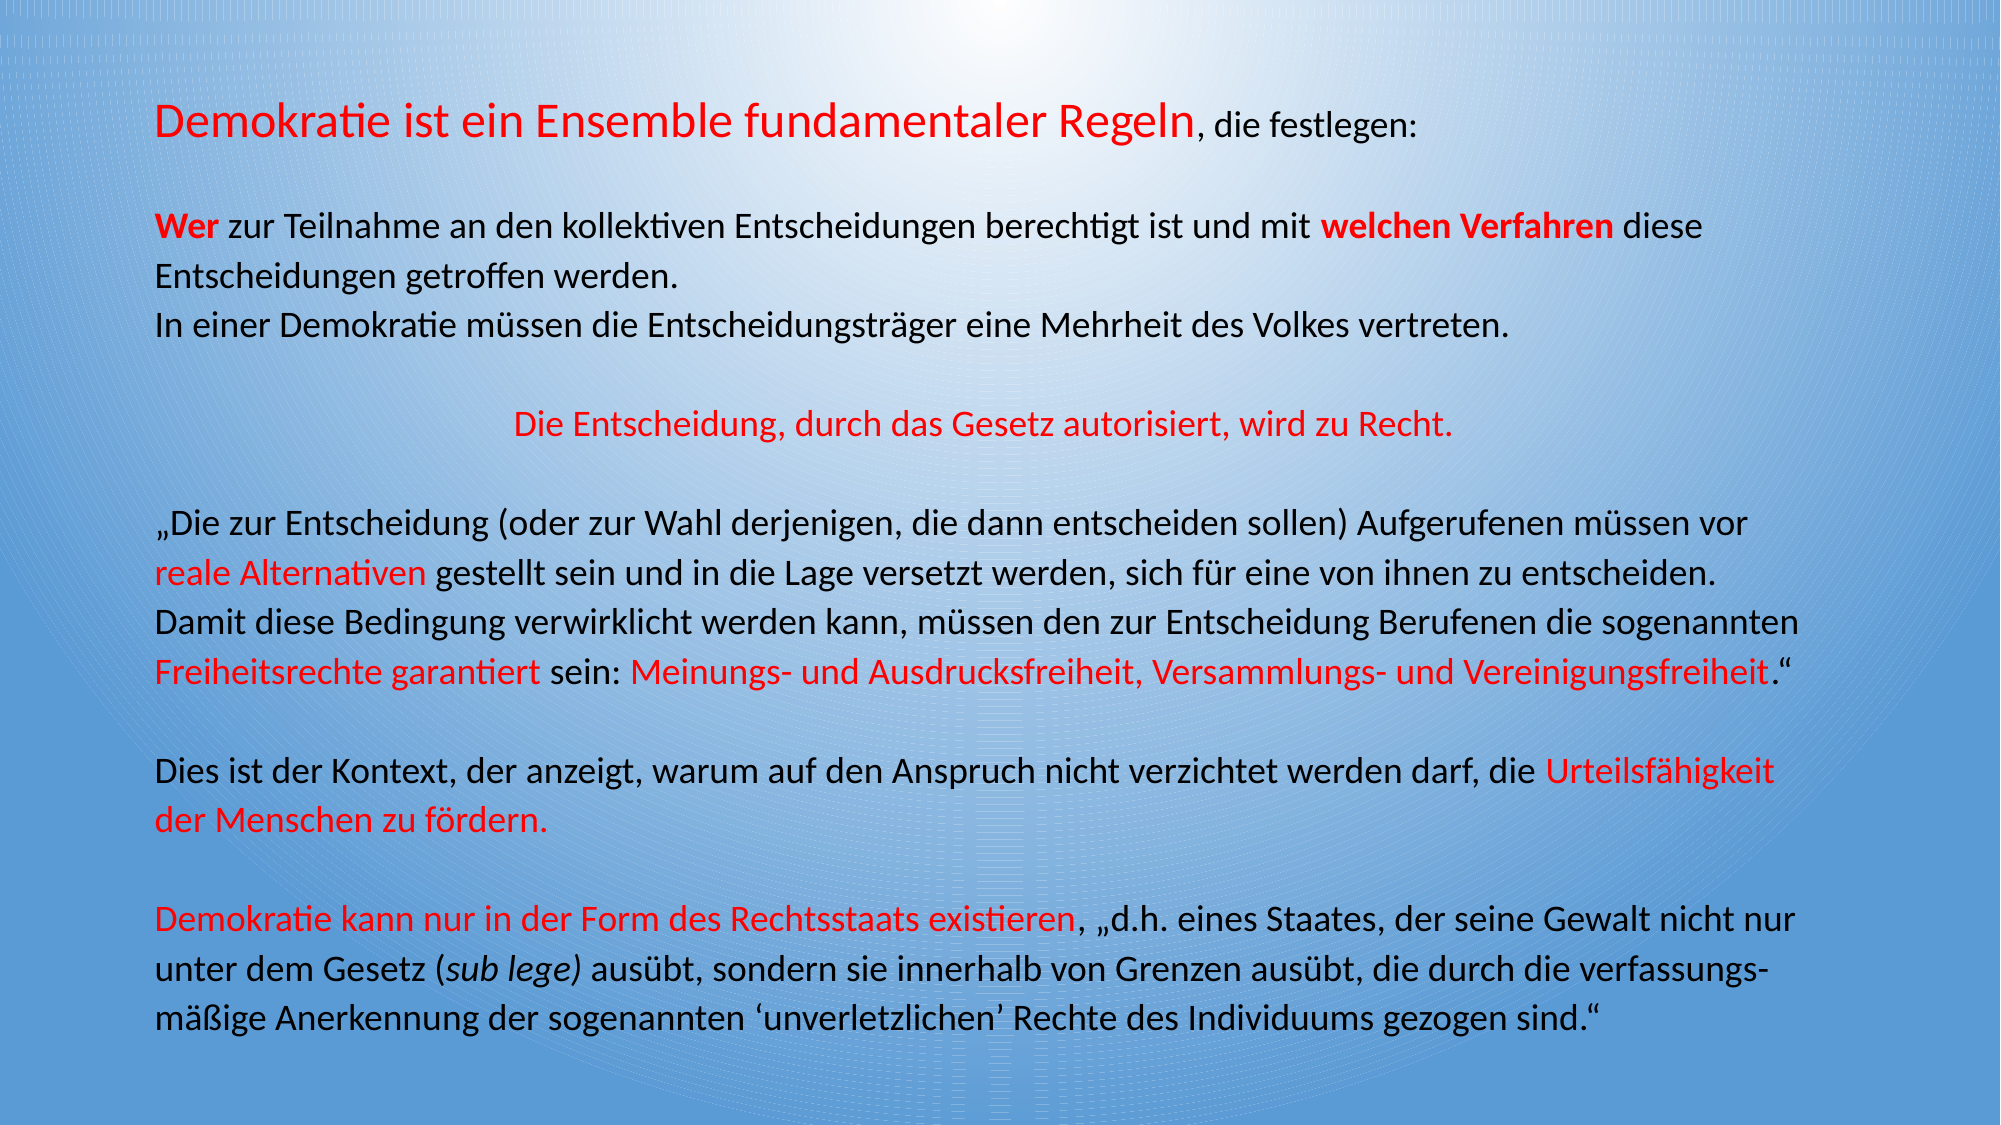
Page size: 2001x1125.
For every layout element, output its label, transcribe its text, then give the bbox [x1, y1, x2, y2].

text_box Demokratie ist ein Ensemble fundamentaler Regeln, die festlegen: Wer zur Teilnahme an den kollektiven Entscheidungen berechtigt ist und mit welchen Verfahren diese Entscheidungen getroffen werden. In einer Demokratie müssen die Entscheidungsträger eine Mehrheit des Volkes vertreten. Die Entscheidung, durch das Gesetz autorisiert, wird zu Recht. „Die zur Entscheidung (oder zur Wahl derjenigen, die dann entscheiden sollen) Aufgerufenen müssen vor reale Alternativen gestellt sein und in die Lage versetzt werden, sich für eine von ihnen zu entscheiden. Damit diese Bedingung verwirklicht werden kann, müssen den zur Entscheidung Berufenen die sogenannten Freiheitsrechte garantiert sein: Meinungs- und Ausdrucksfreiheit, Versammlungs- und Vereinigungsfreiheit.“ Dies ist der Kontext, der anzeigt, warum auf den Anspruch nicht verzichtet werden darf, die Urteilsfähigkeit der Menschen zu fördern. Demokratie kann nur in der Form des Rechtsstaats existieren, „d.h. eines Staates, der seine Gewalt nicht nur unter dem Gesetz (sub lege) ausübt, sondern sie innerhalb von Grenzen ausübt, die durch die verfassungs-mäßige Anerkennung der sogenannten ‘unverletzlichen’ Rechte des Individuums gezogen sind.“ [139, 73, 1829, 1125]
